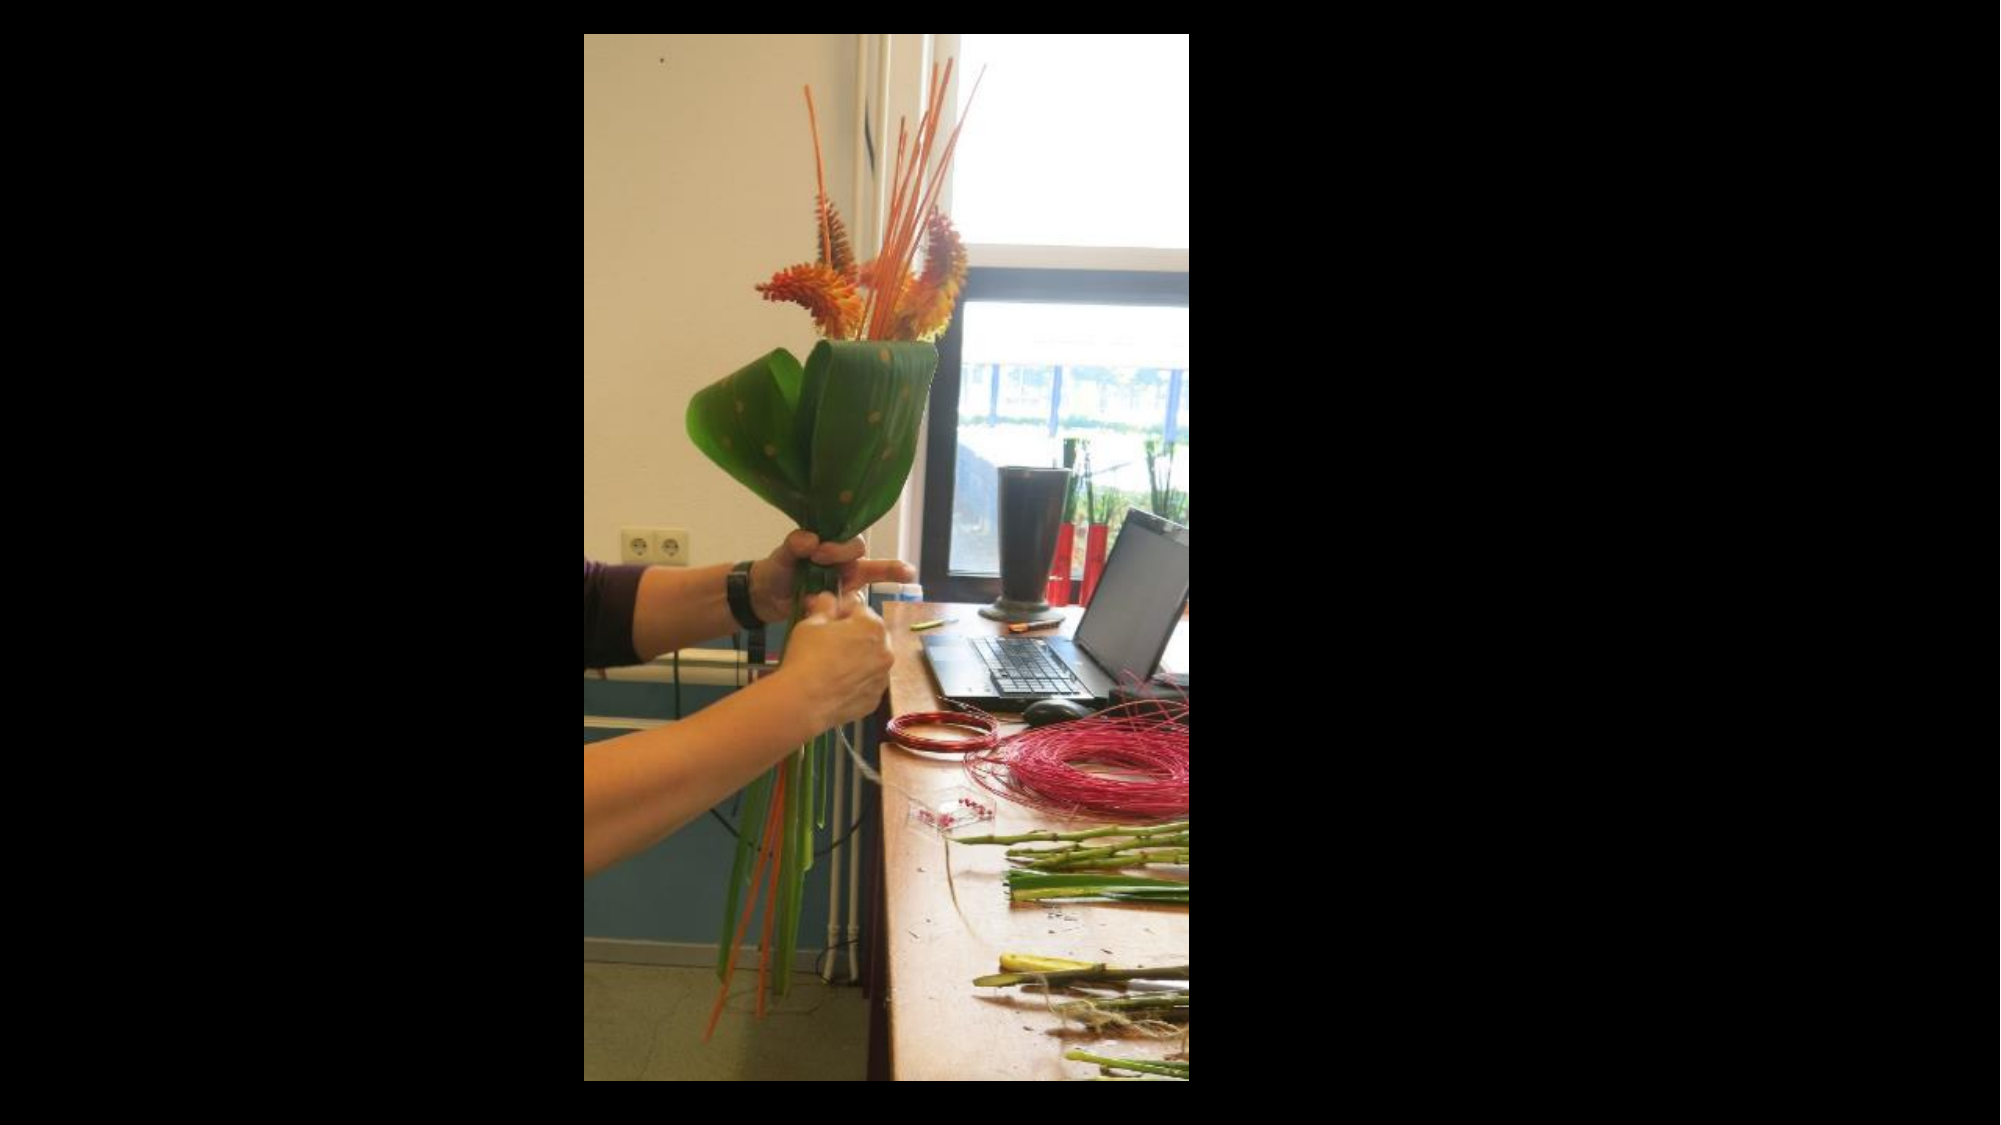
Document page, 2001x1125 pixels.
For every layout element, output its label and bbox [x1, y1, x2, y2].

picture [584, 34, 1189, 1081]
